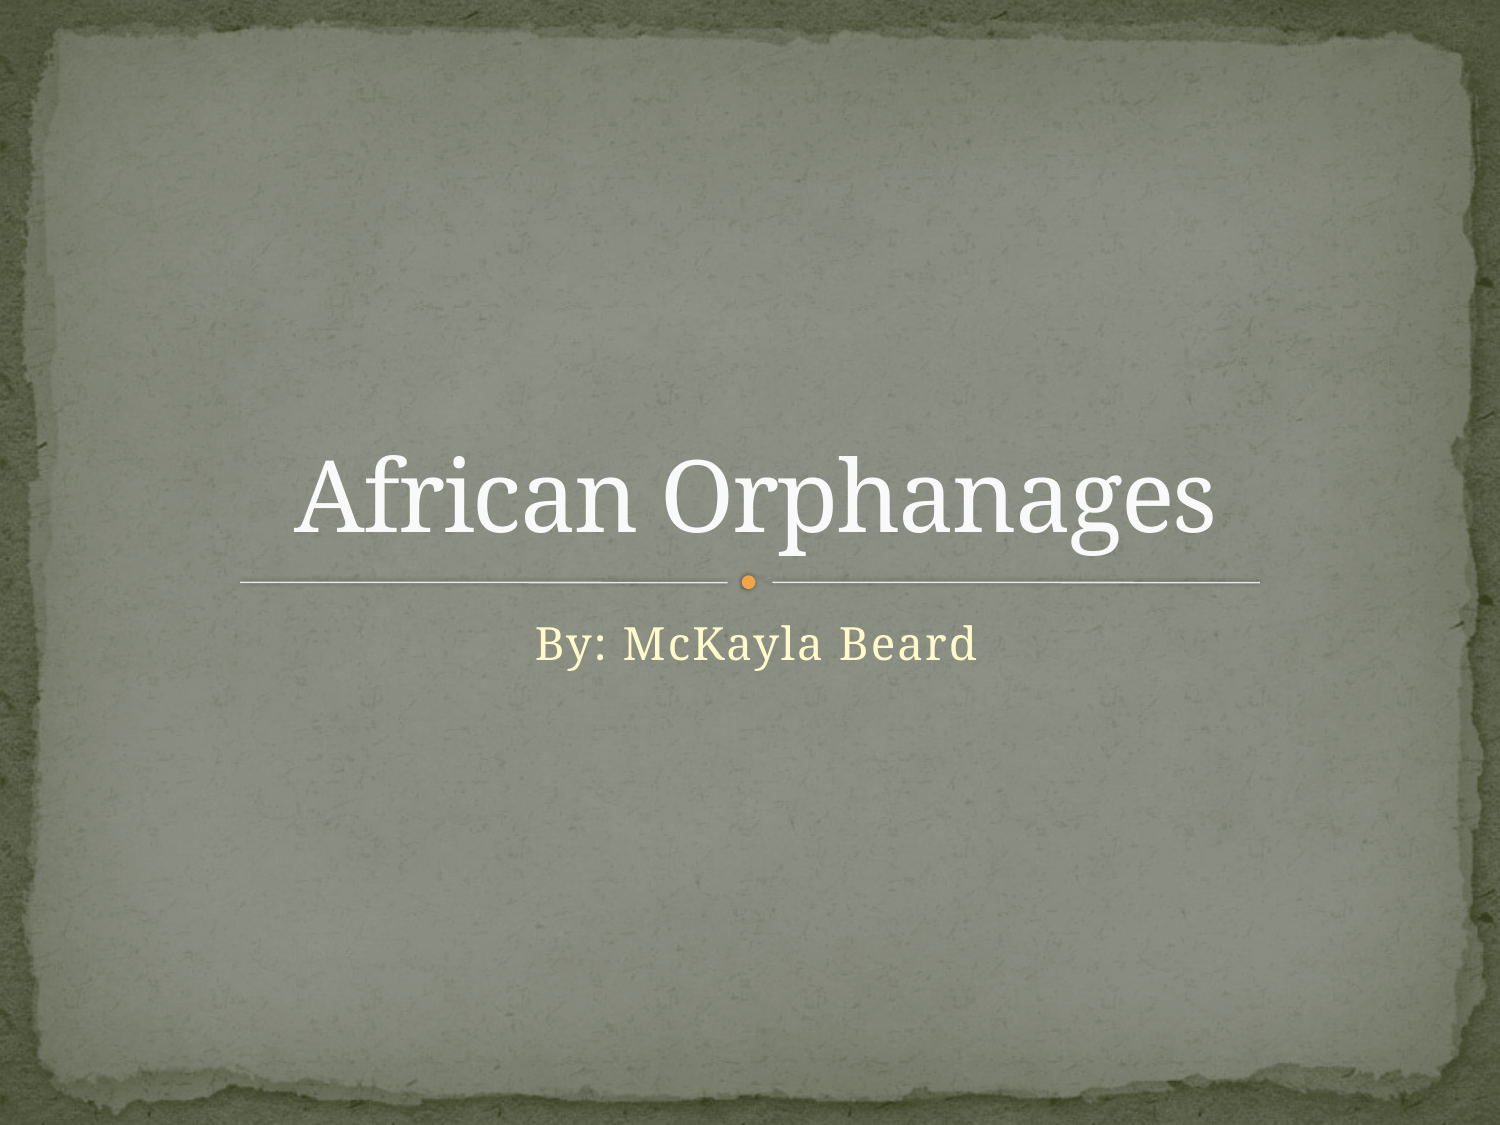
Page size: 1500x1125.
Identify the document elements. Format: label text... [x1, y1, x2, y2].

title African Orphanages [74, 235, 1438, 561]
subtitle By: McKayla Beard [75, 606, 1438, 795]
